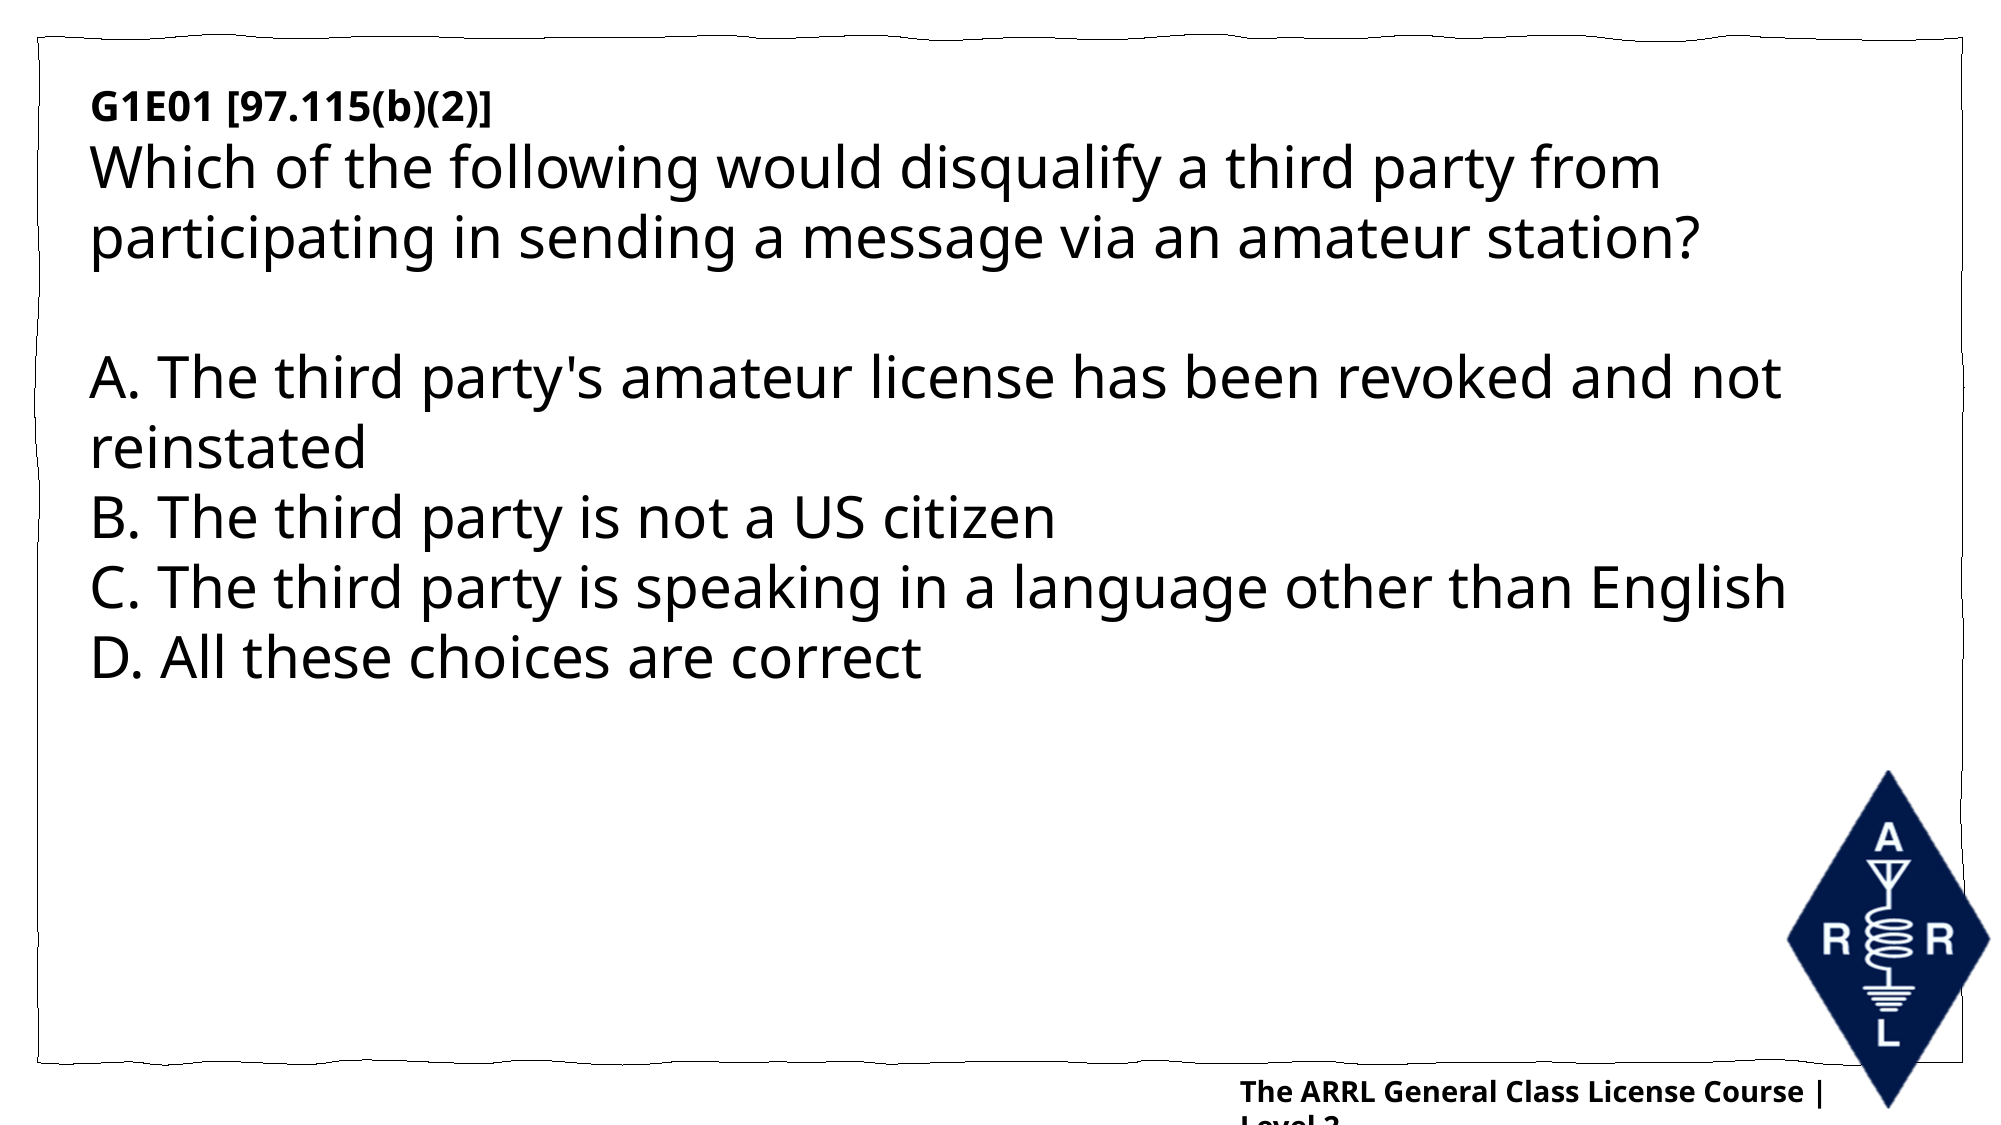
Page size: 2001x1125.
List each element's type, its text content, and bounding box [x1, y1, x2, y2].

text_box G1E01 [97.115(b)(2)] Which of the following would disqualify a third party from participating in sending a message via an amateur station? A. The third party's amateur license has been revoked and not reinstated B. The third party is not a US citizen C. The third party is speaking in a language other than English D. All these choices are correct [75, 72, 1850, 698]
picture [1773, 752, 1999, 1125]
